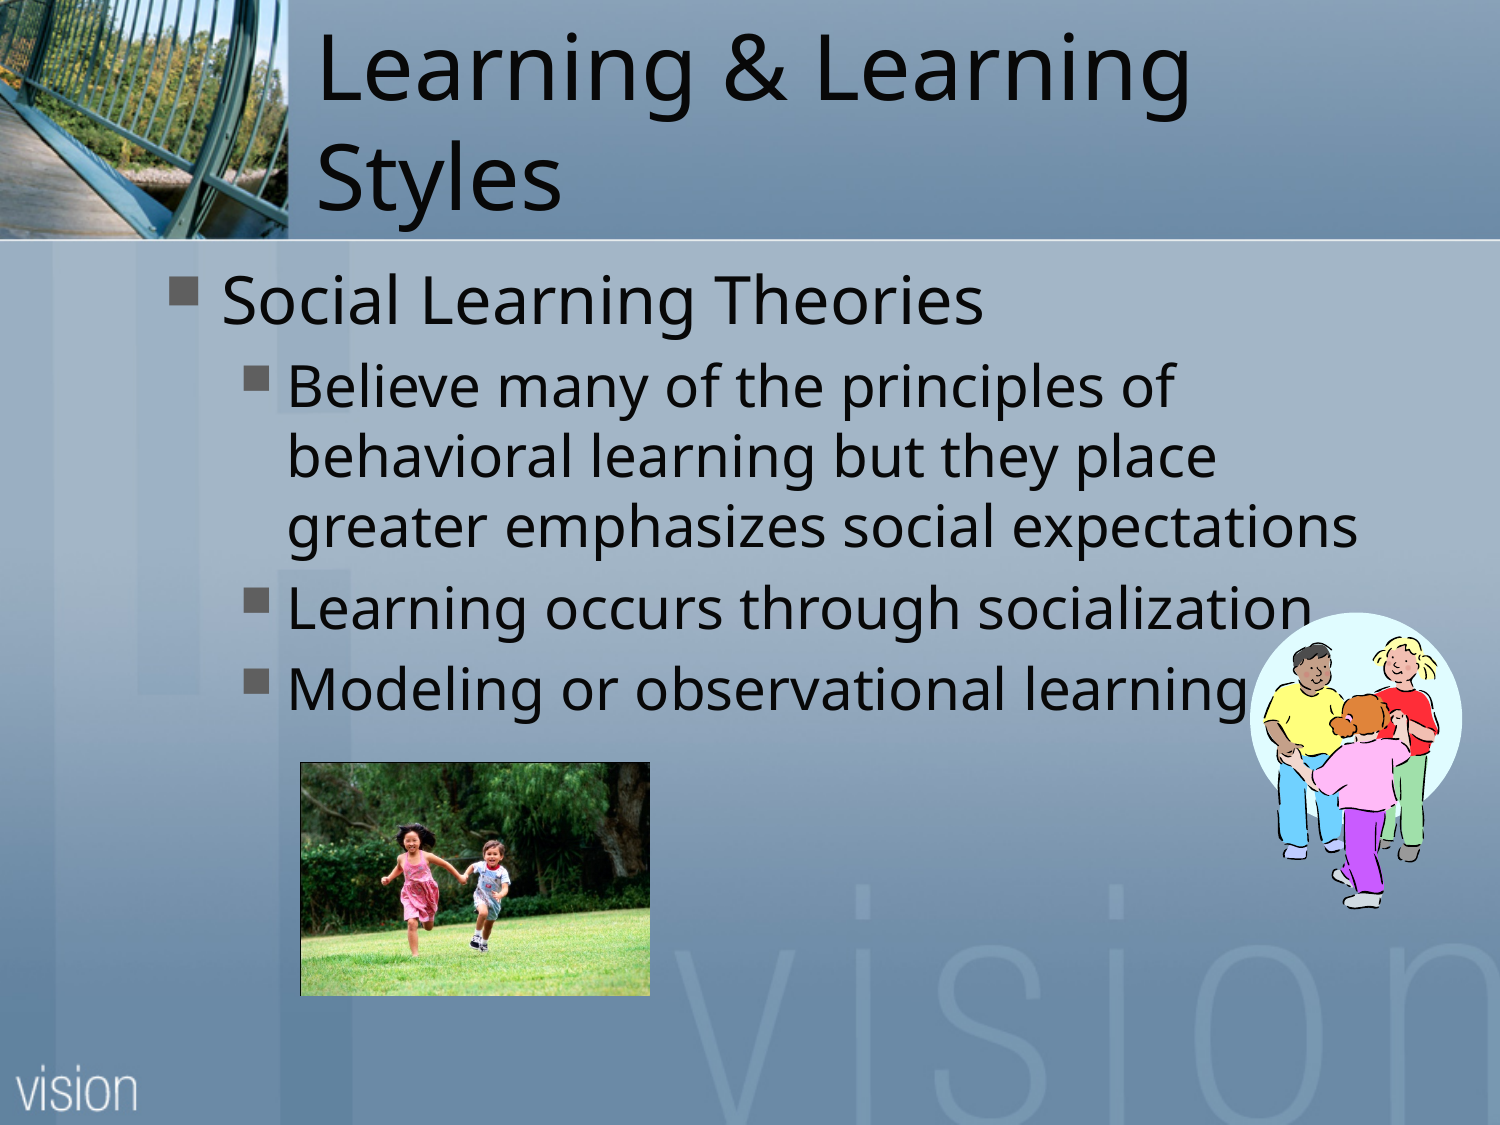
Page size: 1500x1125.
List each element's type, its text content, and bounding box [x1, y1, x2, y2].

picture [0, 0, 1500, 1125]
list Social Learning Theories Believe many of the principles of behavioral learning but they place greater emphasizes social expectations Learning occurs through socialization Modeling or observational learning [149, 249, 1388, 1083]
title Learning & Learning Styles [299, 30, 1462, 207]
